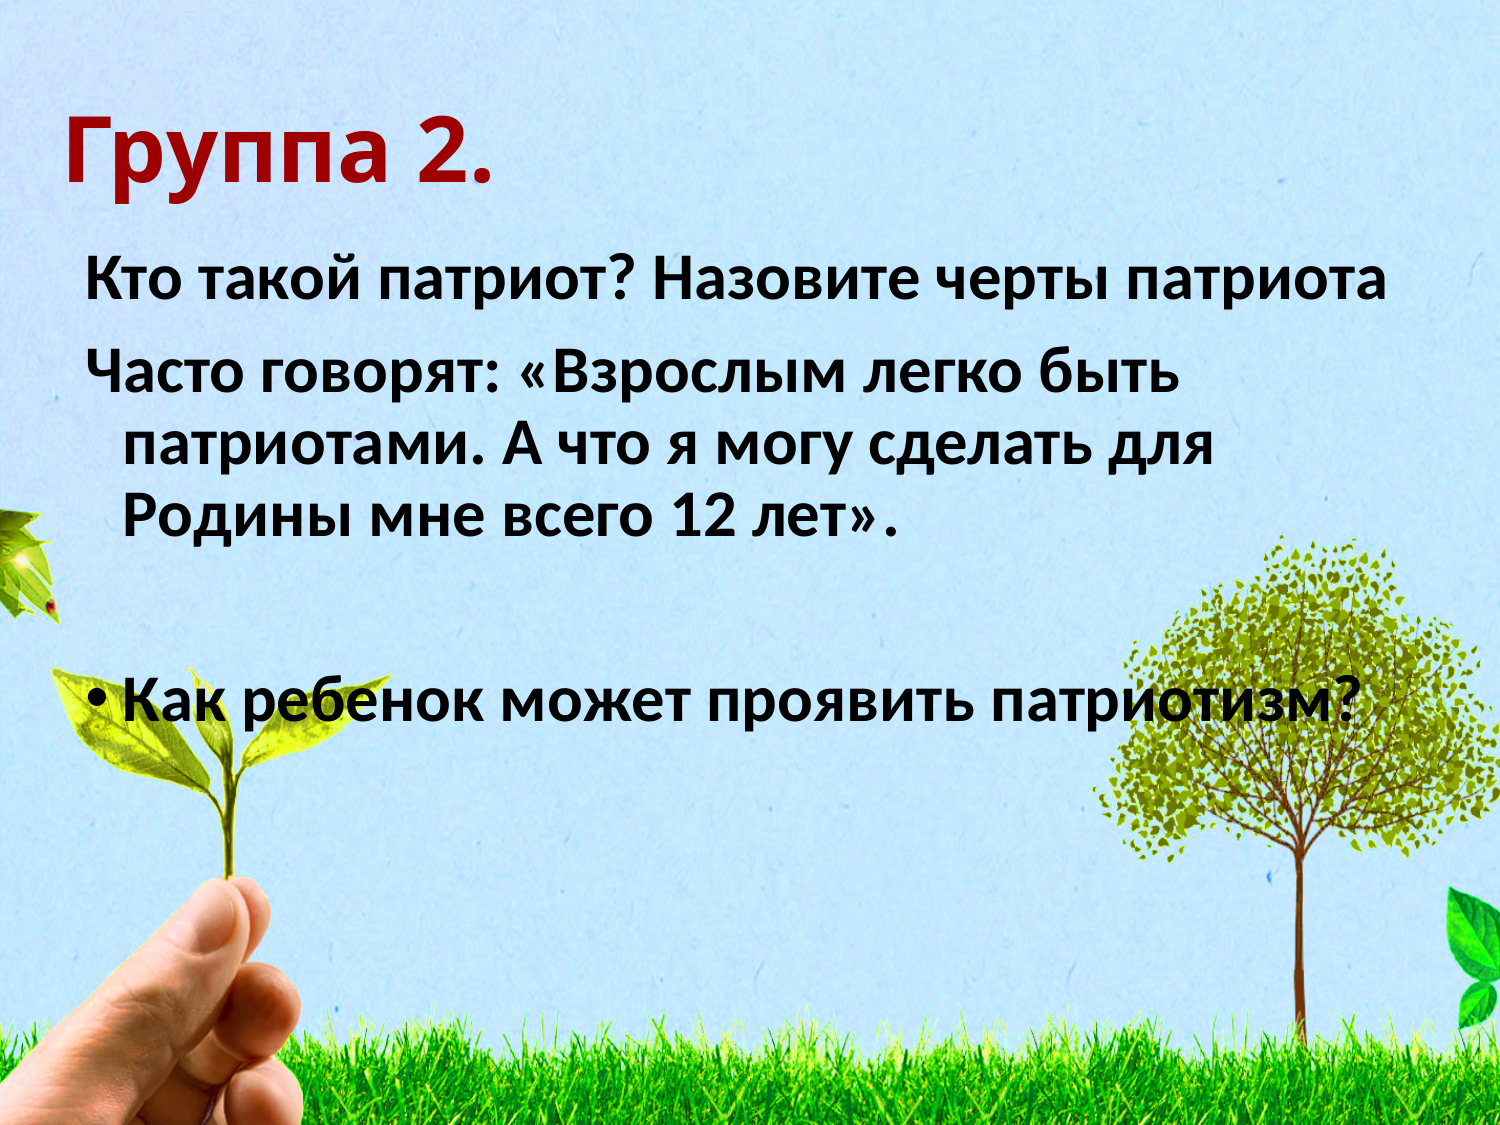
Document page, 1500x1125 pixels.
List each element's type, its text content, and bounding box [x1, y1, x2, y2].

picture [0, 0, 1500, 1125]
list Кто такой патриот? Назовите черты патриота Часто говорят: «Взрослым легко быть патриотами. А что я могу сделать для Родины мне всего 12 лет». Как ребенок может проявить патриотизм? [70, 234, 1419, 1014]
title Группа 2. [46, 59, 1454, 247]
